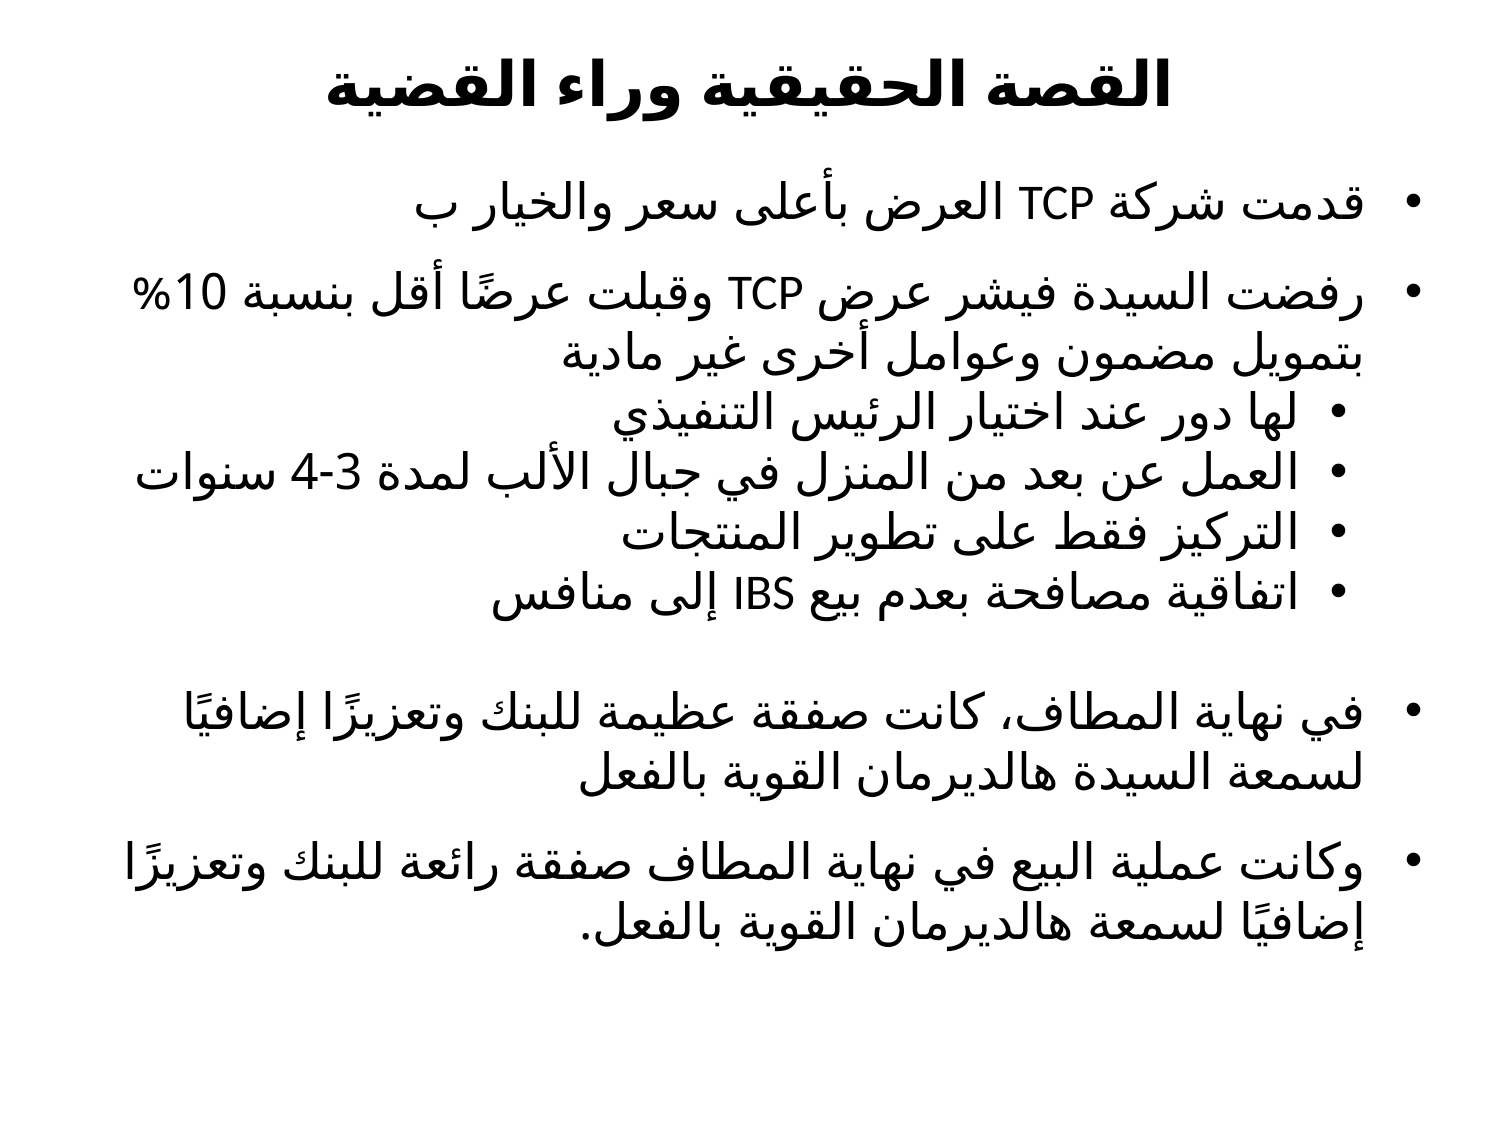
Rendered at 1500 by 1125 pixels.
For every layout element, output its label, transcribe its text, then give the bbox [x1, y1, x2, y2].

title القصة الحقيقية وراء القضية [75, 0, 1425, 162]
list قدمت شركة TCP العرض بأعلى سعر والخيار ب رفضت السيدة فيشر عرض TCP وقبلت عرضًا أقل بنسبة 10% بتمويل مضمون وعوامل أخرى غير مادية لها دور عند اختيار الرئيس التنفيذي العمل عن بعد من المنزل في جبال الألب لمدة 3-4 سنوات التركيز فقط على تطوير المنتجات اتفاقية مصافحة بعدم بيع IBS إلى منافس في نهاية المطاف، كانت صفقة عظيمة للبنك وتعزيزًا إضافيًا لسمعة السيدة هالديرمان القوية بالفعل وكانت عملية البيع في نهاية المطاف صفقة رائعة للبنك وتعزيزًا إضافيًا لسمعة هالديرمان القوية بالفعل. [50, 162, 1438, 1088]
